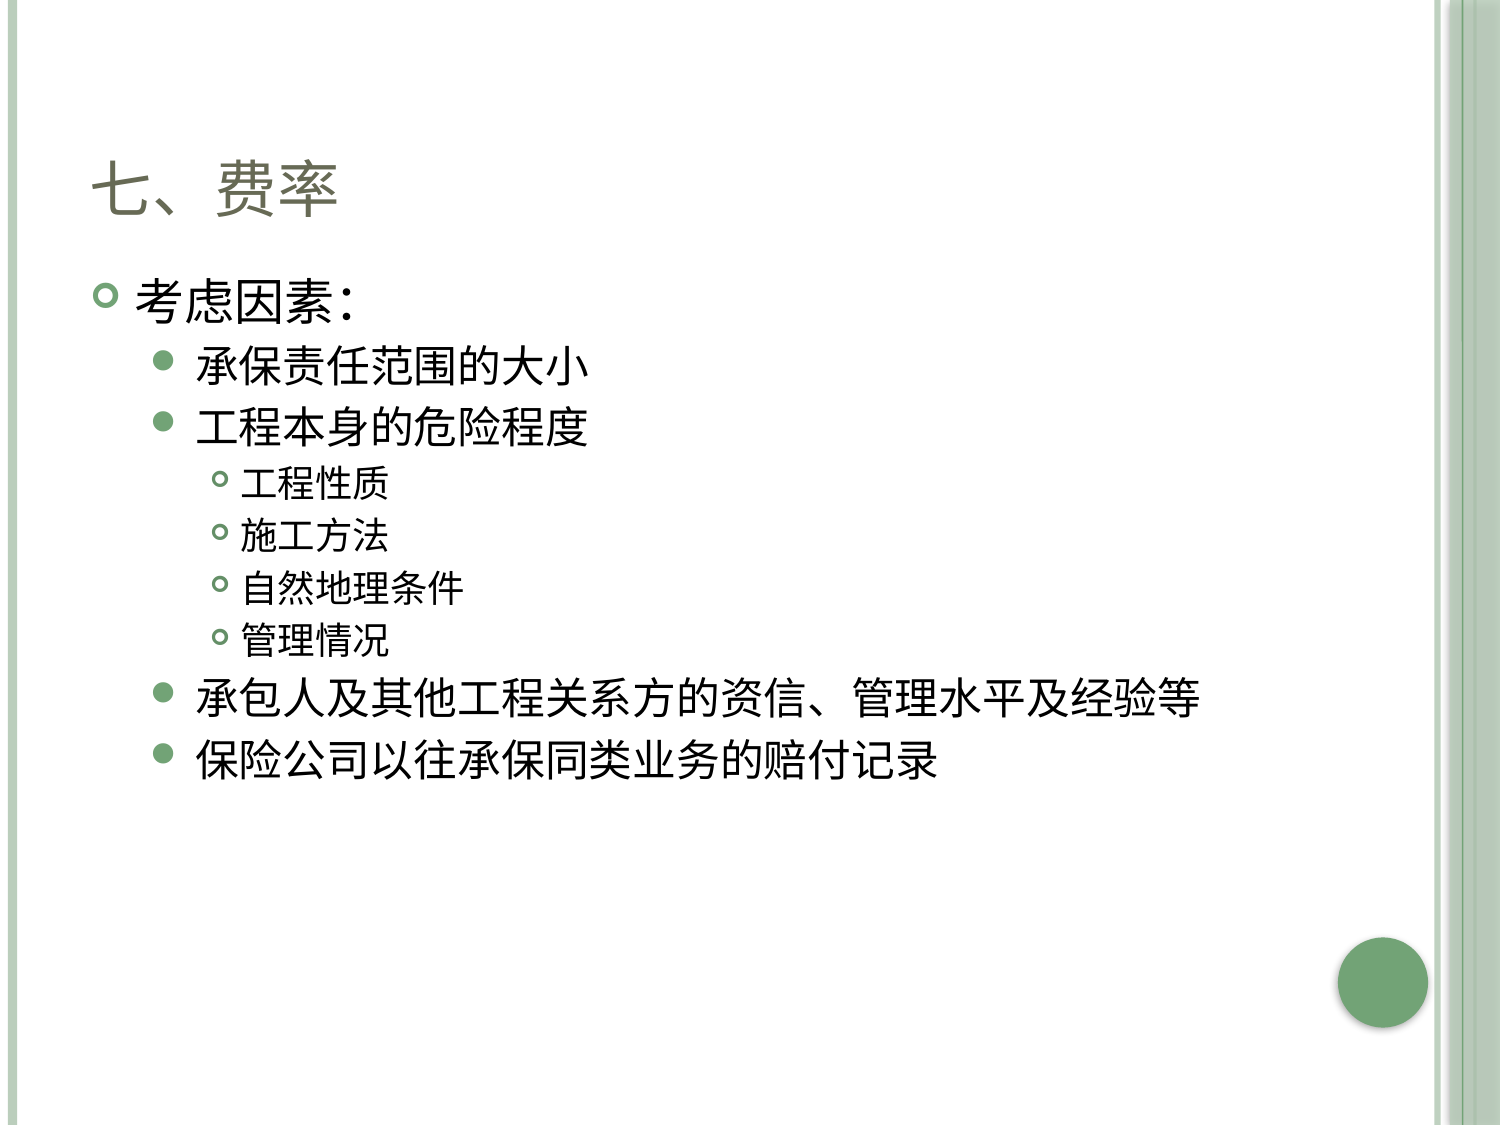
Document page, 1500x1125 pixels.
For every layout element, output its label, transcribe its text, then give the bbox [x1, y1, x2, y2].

title 七、费率 [75, 45, 1300, 233]
list 考虑因素： 承保责任范围的大小 工程本身的危险程度 工程性质 施工方法 自然地理条件 管理情况 承包人及其他工程关系方的资信、管理水平及经验等 保险公司以往承保同类业务的赔付记录 [74, 262, 1301, 1063]
